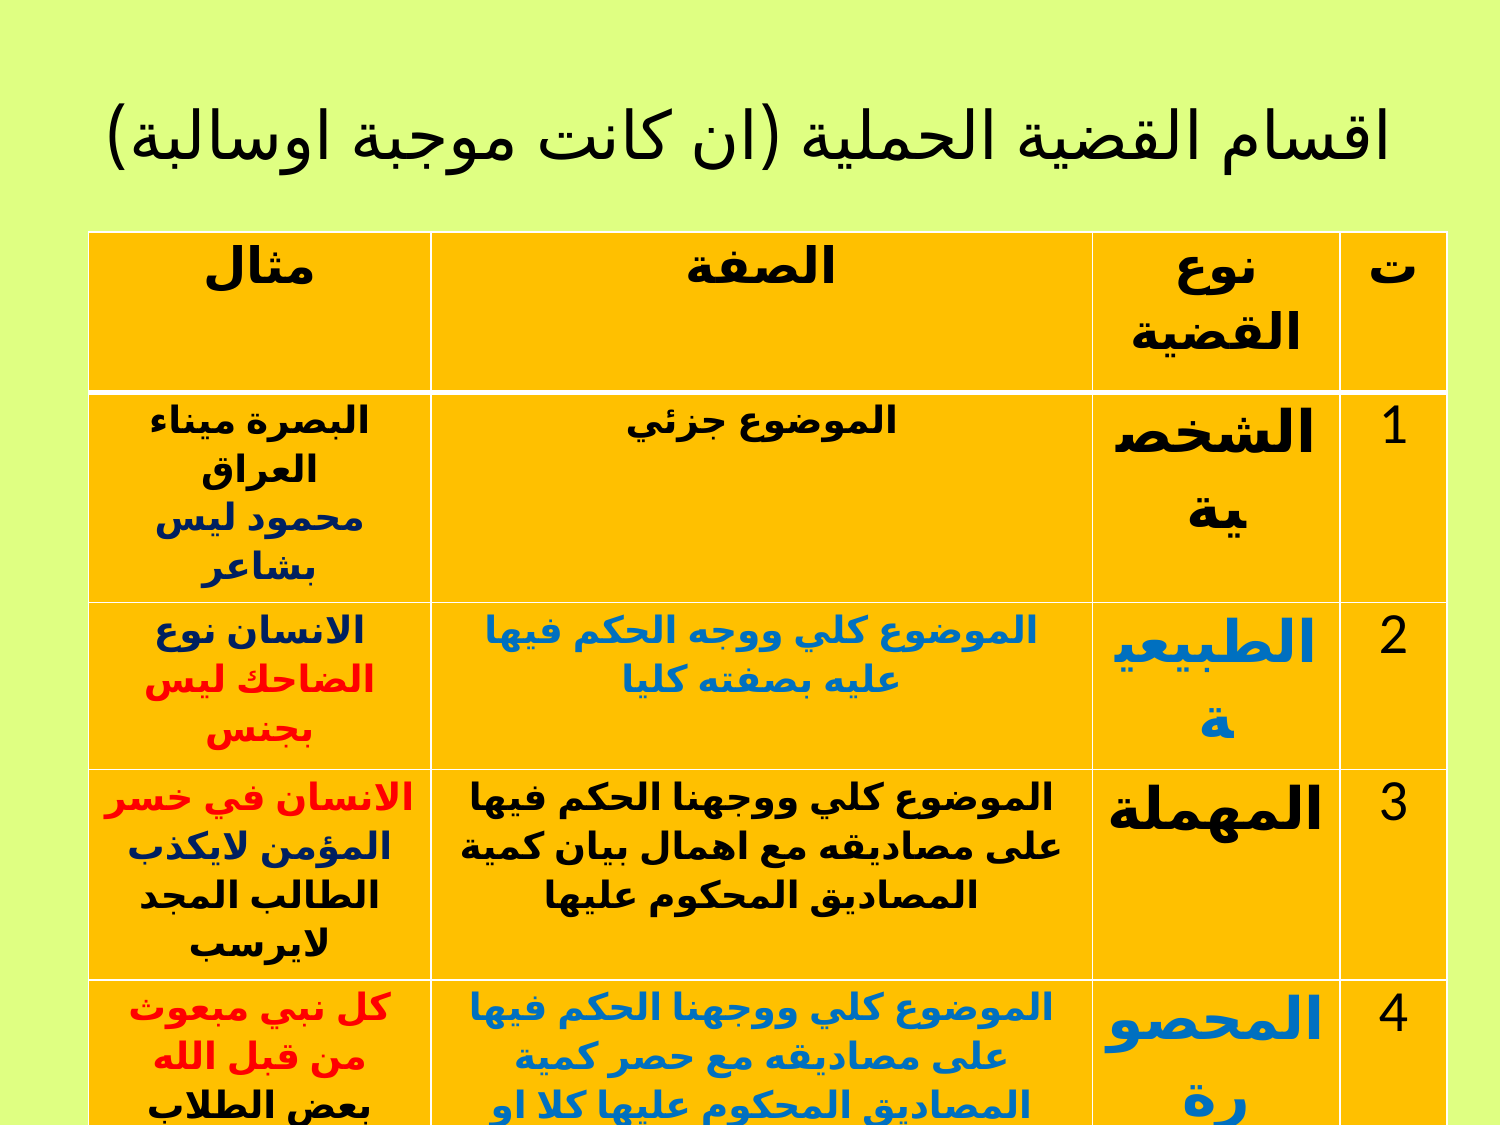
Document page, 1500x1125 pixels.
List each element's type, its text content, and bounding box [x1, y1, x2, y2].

table_header الصفة [432, 233, 1092, 390]
table_cell الموضوع جزئي [432, 395, 1092, 602]
table_cell كل نبي مبعوث من قبل الله بعض الطلاب فقراء [89, 981, 430, 1125]
table_cell الموضوع كلي ووجه الحكم فيها عليه بصفته كليا [432, 603, 1092, 769]
table_cell 3 [1341, 770, 1446, 979]
table_cell المحصورة [1093, 981, 1339, 1125]
table_cell 2 [1341, 603, 1446, 769]
table_cell المهملة [1093, 770, 1339, 979]
table_header مثال [89, 233, 430, 390]
table_cell 4 [1341, 981, 1446, 1125]
table_cell الانسان في خسر المؤمن لايكذب الطالب المجد لايرسب [89, 770, 430, 979]
table_cell الانسان نوع الضاحك ليس بجنس [89, 603, 430, 769]
table_cell الموضوع كلي ووجهنا الحكم فيها على مصاديقه مع اهمال بيان كمية المصاديق المحكوم عليها [432, 770, 1092, 979]
table_cell الموضوع كلي ووجهنا الحكم فيها على مصاديقه مع حصر كمية المصاديق المحكوم عليها كلا او بعضا [432, 981, 1092, 1125]
table_cell الطبيعية [1093, 603, 1339, 769]
table_cell البصرة ميناء العراق محمود ليس بشاعر [89, 395, 430, 602]
table_cell 1 [1341, 395, 1446, 602]
table_header نوع القضية [1093, 233, 1339, 390]
table_cell الشخصية [1093, 395, 1339, 602]
table_header ت [1341, 233, 1446, 390]
title اقسام القضية الحملية (ان كانت موجبة اوسالبة) [75, 45, 1425, 220]
